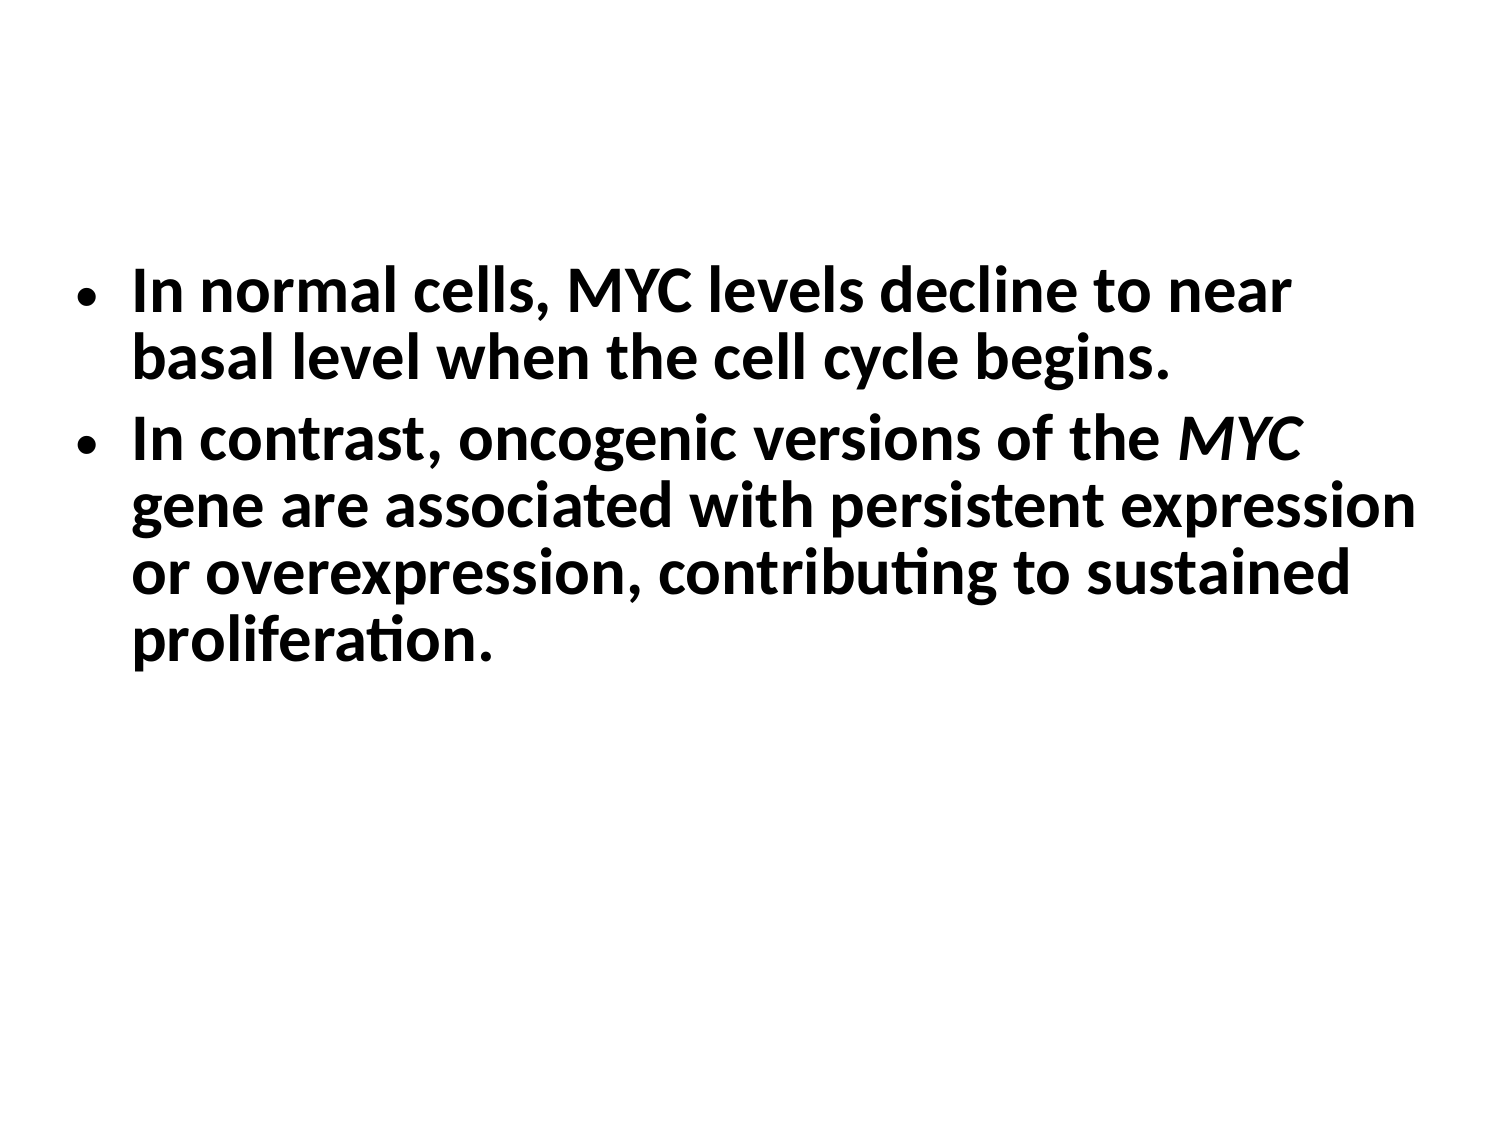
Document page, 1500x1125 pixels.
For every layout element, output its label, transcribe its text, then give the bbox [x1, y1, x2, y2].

list In normal cells, MYC levels decline to near basal level when the cell cycle begins. In contrast, oncogenic versions of the MYC gene are associated with persistent expression or overexpression, contributing to sustained proliferation. [75, 262, 1425, 1005]
